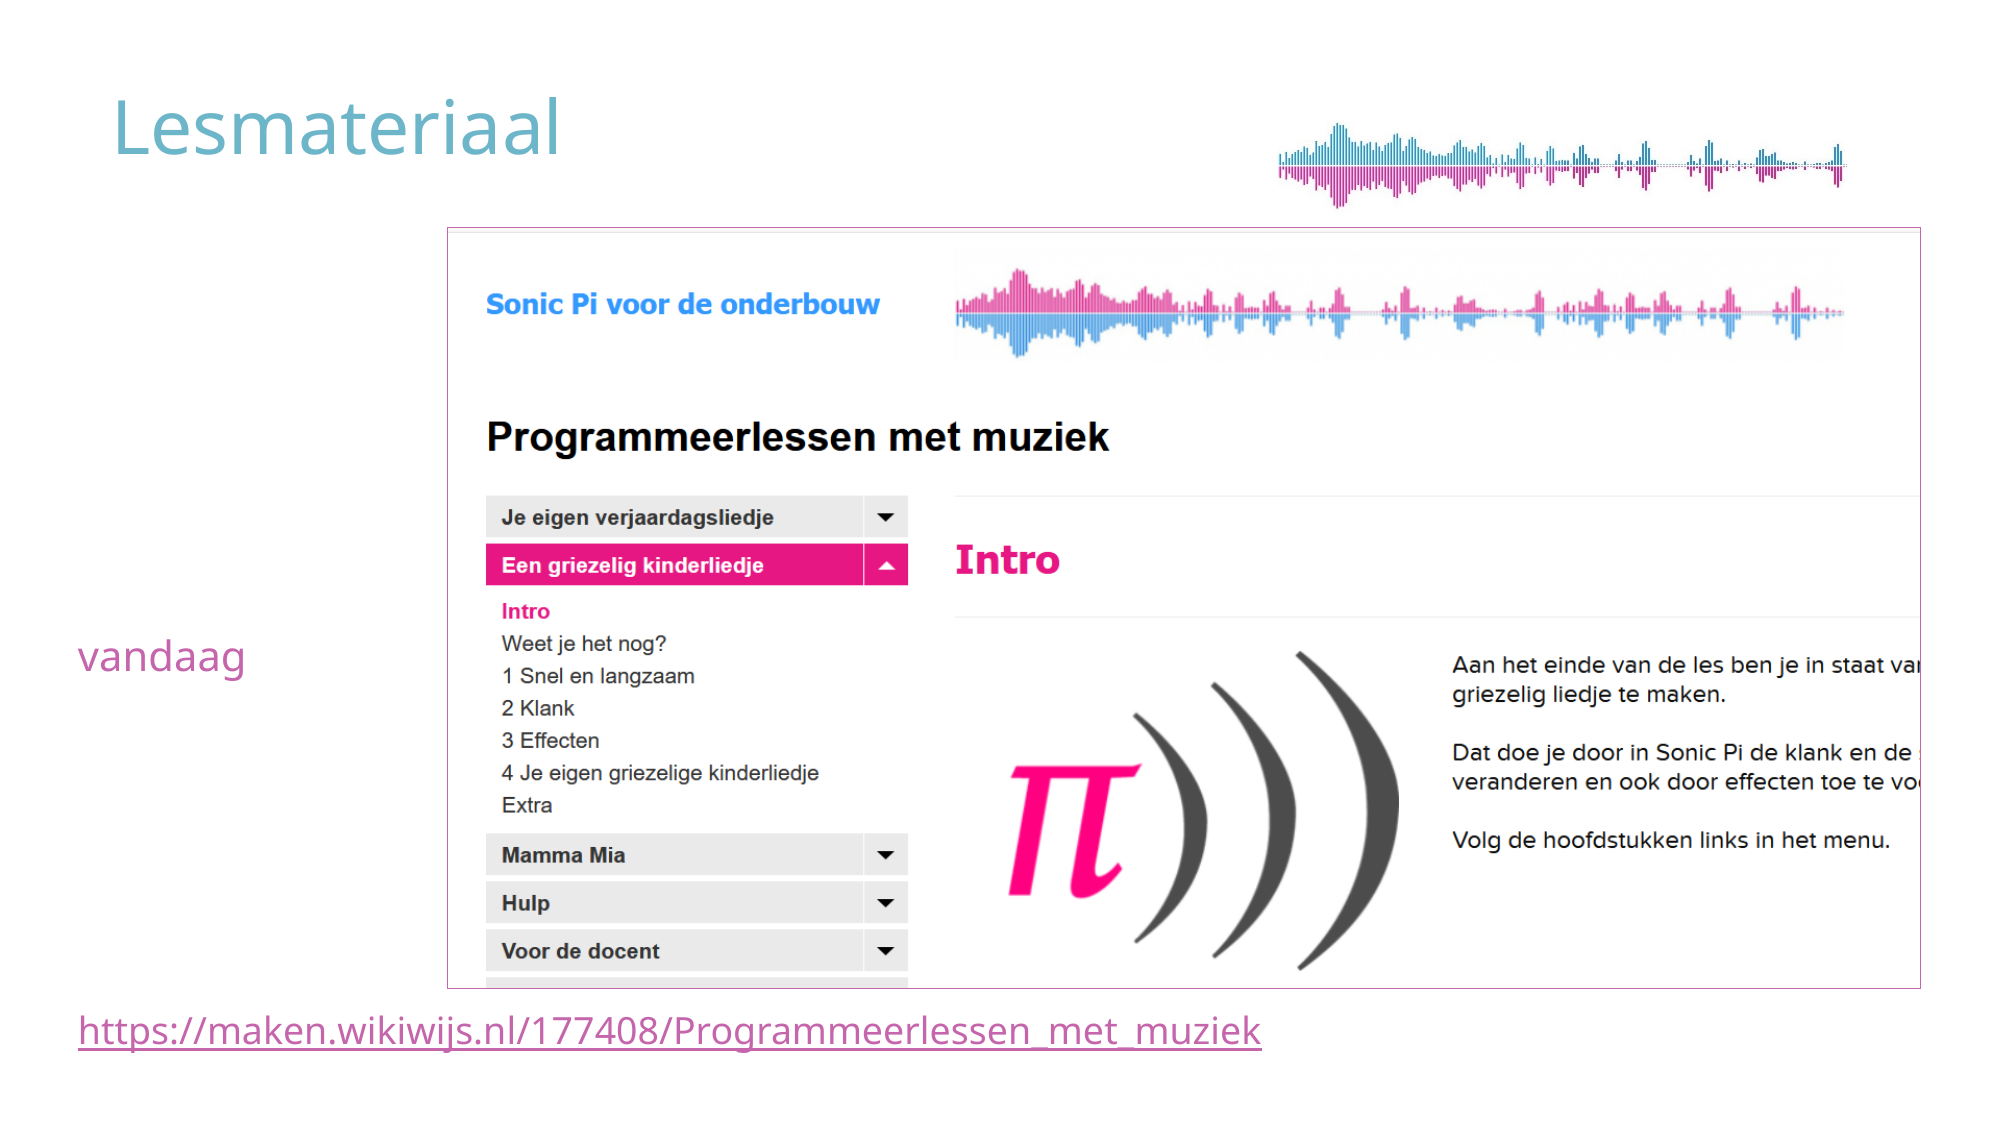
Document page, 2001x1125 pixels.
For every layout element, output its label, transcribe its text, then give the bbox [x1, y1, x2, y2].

text_box https://maken.wikiwijs.nl/177408/Programmeerlessen_met_muziek [63, 1000, 1831, 1066]
picture [1278, 121, 1847, 216]
text_box Lesmateriaal [96, 82, 617, 204]
text_box vandaag [63, 622, 397, 688]
picture [447, 227, 1921, 989]
